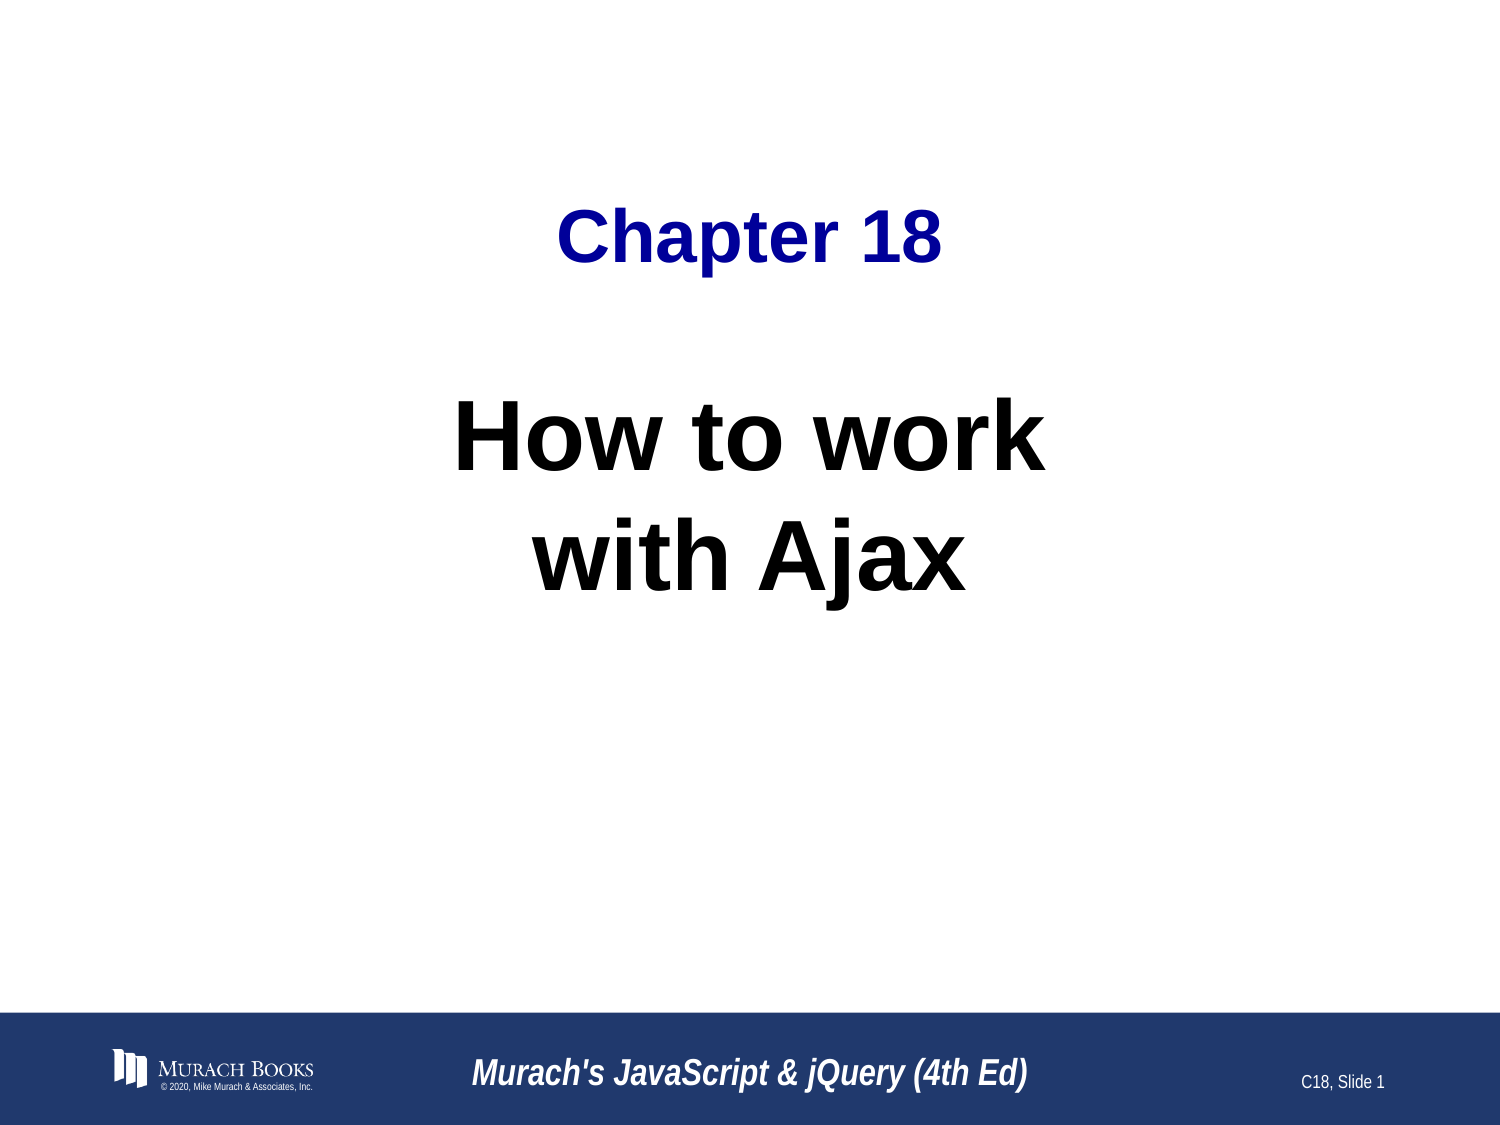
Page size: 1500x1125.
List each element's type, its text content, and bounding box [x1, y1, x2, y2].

footer © 2020, Mike Murach & Associates, Inc. [12, 1025, 463, 1100]
title Chapter 18 [112, 187, 1388, 279]
list How to work with Ajax [312, 362, 1188, 850]
slide_number Murach's JavaScript & jQuery (4th Ed) [463, 1025, 1050, 1100]
slide_number C18, Slide 1 [1087, 1025, 1400, 1100]
